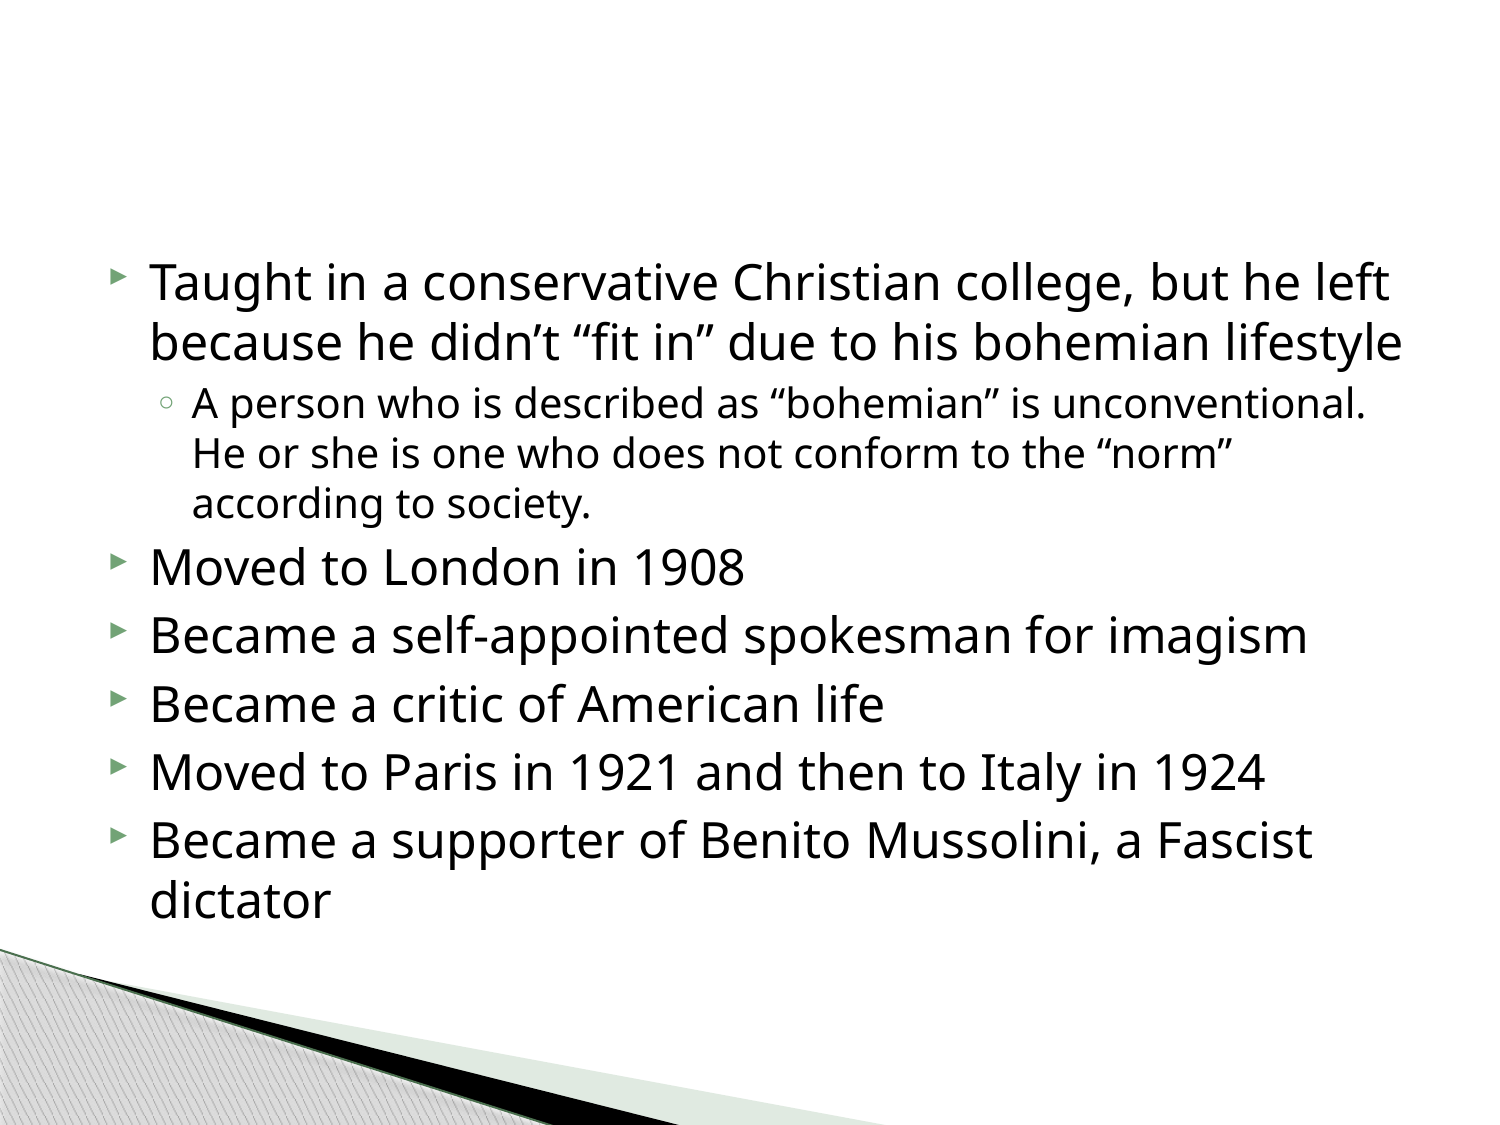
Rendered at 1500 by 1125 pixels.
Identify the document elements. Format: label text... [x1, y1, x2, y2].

list Taught in a conservative Christian college, but he left because he didn’t “fit in” due to his bohemian lifestyle A person who is described as “bohemian” is unconventional. He or she is one who does not conform to the “norm” according to society. Moved to London in 1908 Became a self-appointed spokesman for imagism Became a critic of American life Moved to Paris in 1921 and then to Italy in 1924 Became a supporter of Benito Mussolini, a Fascist dictator [75, 243, 1425, 986]
